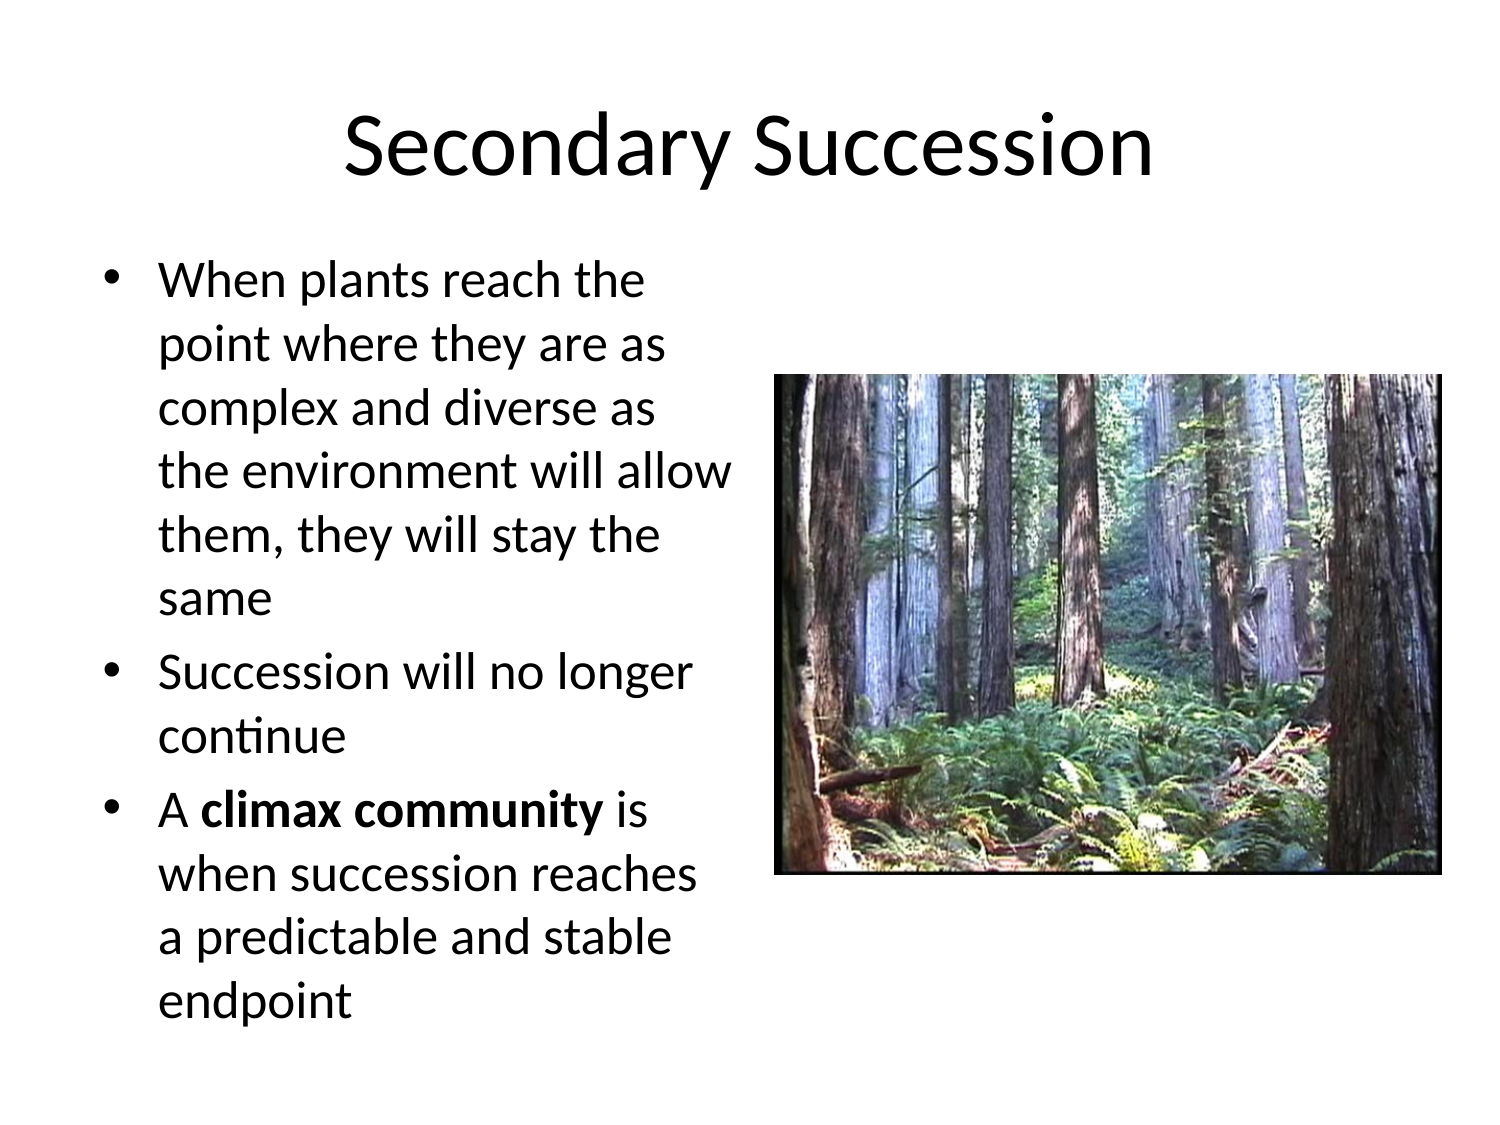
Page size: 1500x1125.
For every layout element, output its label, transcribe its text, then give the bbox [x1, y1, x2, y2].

title Secondary Succession [75, 45, 1425, 233]
list When plants reach the point where they are as complex and diverse as the environment will allow them, they will stay the same Succession will no longer continue A climax community is when succession reaches a predictable and stable endpoint [87, 237, 750, 1038]
picture [774, 374, 1442, 876]
